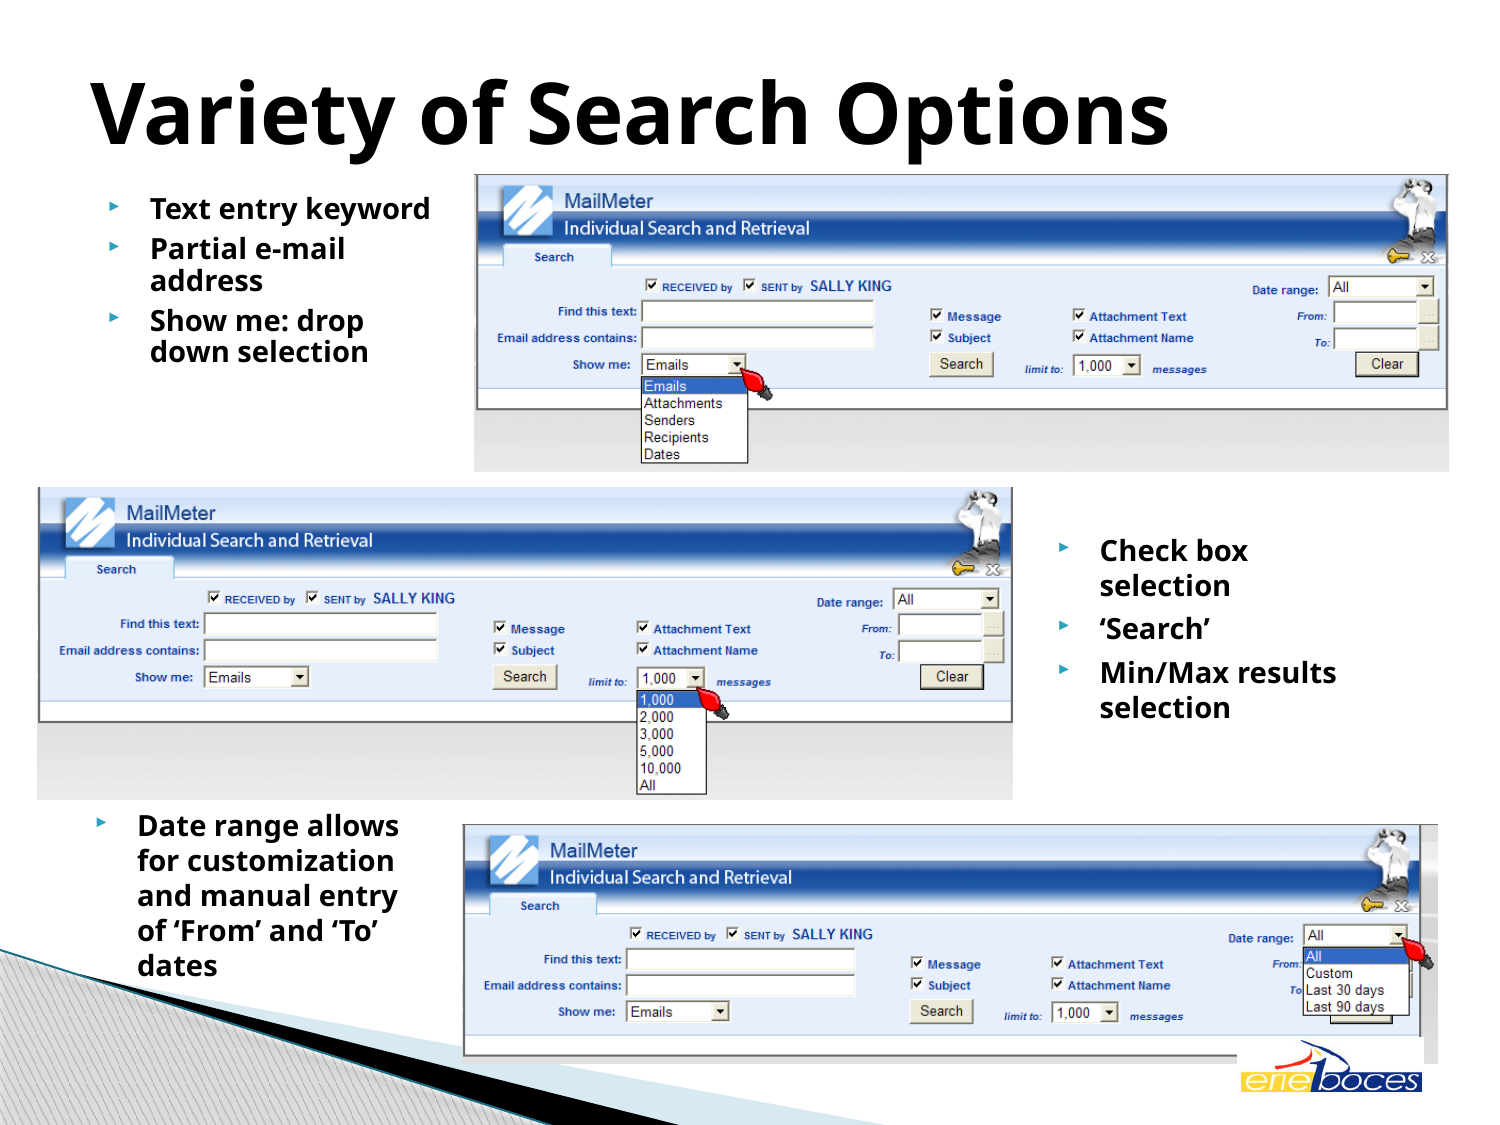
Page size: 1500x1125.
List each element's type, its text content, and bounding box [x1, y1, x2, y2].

text_box Check box selection ‘Search’ Min/Max results selection [1024, 525, 1400, 775]
picture [462, 824, 1438, 1095]
title Variety of Search Options [75, 45, 1425, 175]
picture [474, 174, 1449, 473]
list Text entry keyword Partial e-mail address Show me: drop down selection [74, 187, 451, 451]
text_box Date range allows for customization and manual entry of ‘From’ and ‘To’ dates [62, 812, 438, 1038]
picture [37, 487, 1013, 801]
